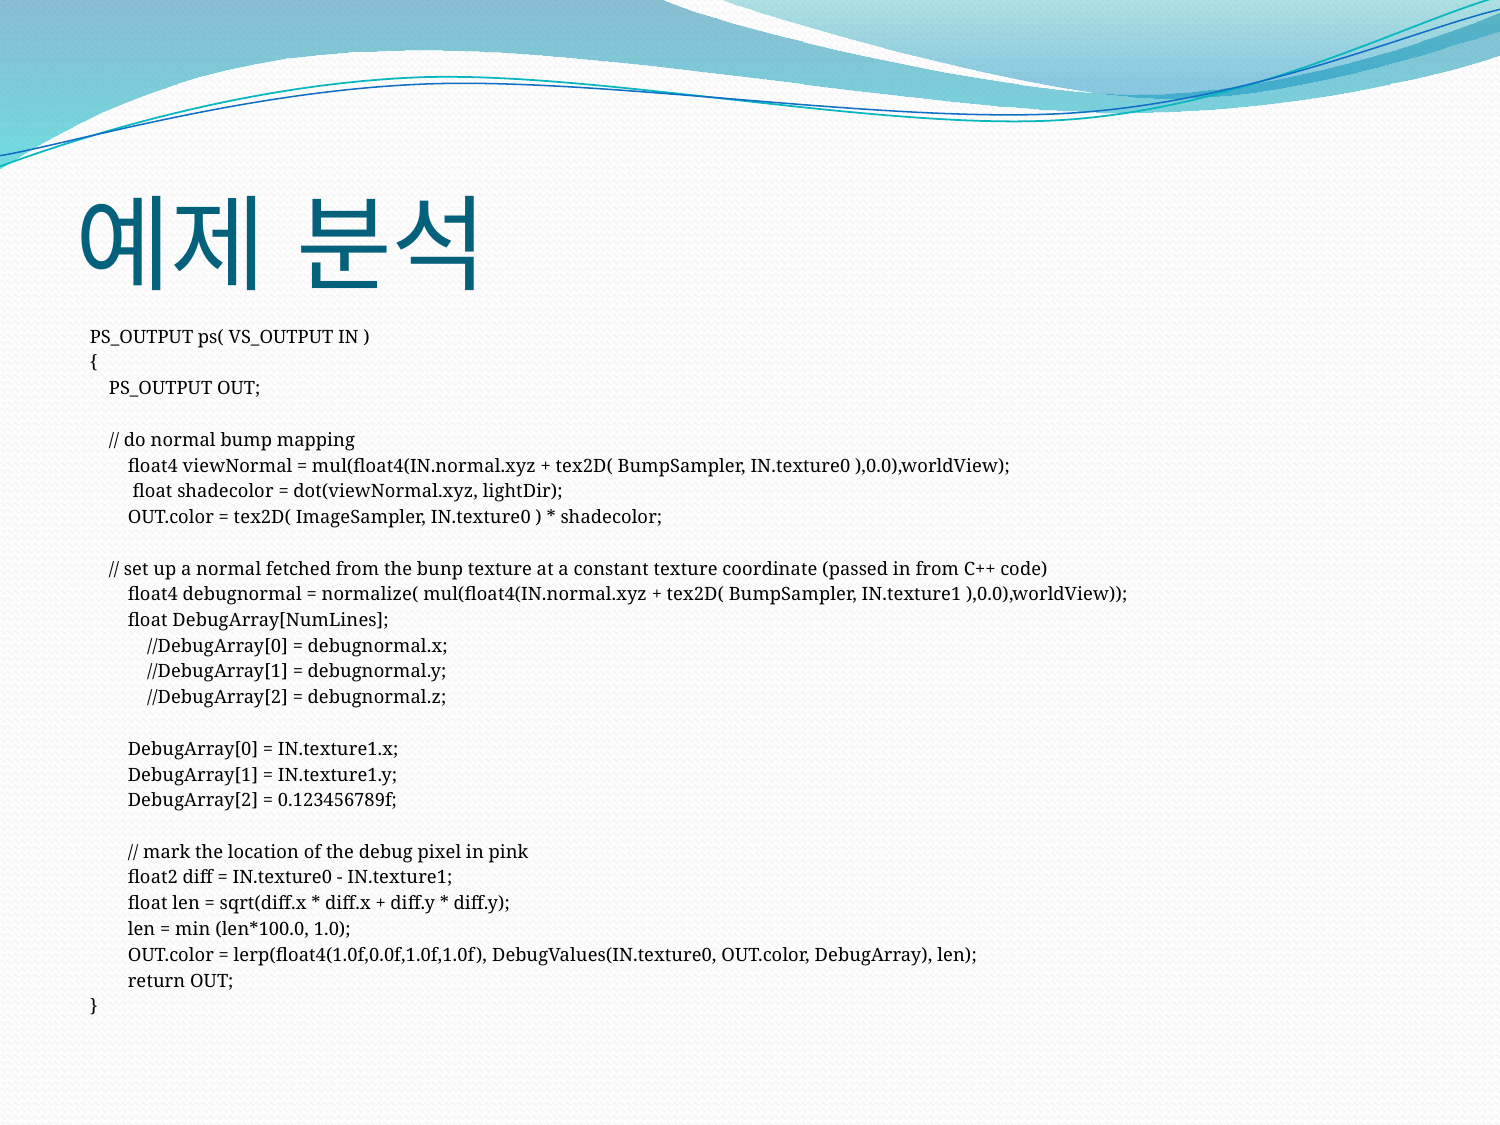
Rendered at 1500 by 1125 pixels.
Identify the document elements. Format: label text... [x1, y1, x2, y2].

list PS_OUTPUT ps( VS_OUTPUT IN ) { PS_OUTPUT OUT; // do normal bump mapping float4 viewNormal = mul(float4(IN.normal.xyz + tex2D( BumpSampler, IN.texture0 ),0.0),worldView); float shadecolor = dot(viewNormal.xyz, lightDir); OUT.color = tex2D( ImageSampler, IN.texture0 ) * shadecolor; // set up a normal fetched from the bunp texture at a constant texture coordinate (passed in from C++ code) float4 debugnormal = normalize( mul(float4(IN.normal.xyz + tex2D( BumpSampler, IN.texture1 ),0.0),worldView)); float DebugArray[NumLines]; //DebugArray[0] = debugnormal.x; //DebugArray[1] = debugnormal.y; //DebugArray[2] = debugnormal.z; DebugArray[0] = IN.texture1.x; DebugArray[1] = IN.texture1.y; DebugArray[2] = 0.123456789f; // mark the location of the debug pixel in pink float2 diff = IN.texture0 - IN.texture1; float len = sqrt(diff.x * diff.x + diff.y * diff.y); len = min (len*100.0, 1.0); OUT.color = lerp(float4(1.0f,0.0f,1.0f,1.0f), DebugValues(IN.texture0, OUT.color, DebugArray), len); return OUT; } [75, 317, 1425, 1038]
title 예제 분석 [75, 115, 1425, 303]
